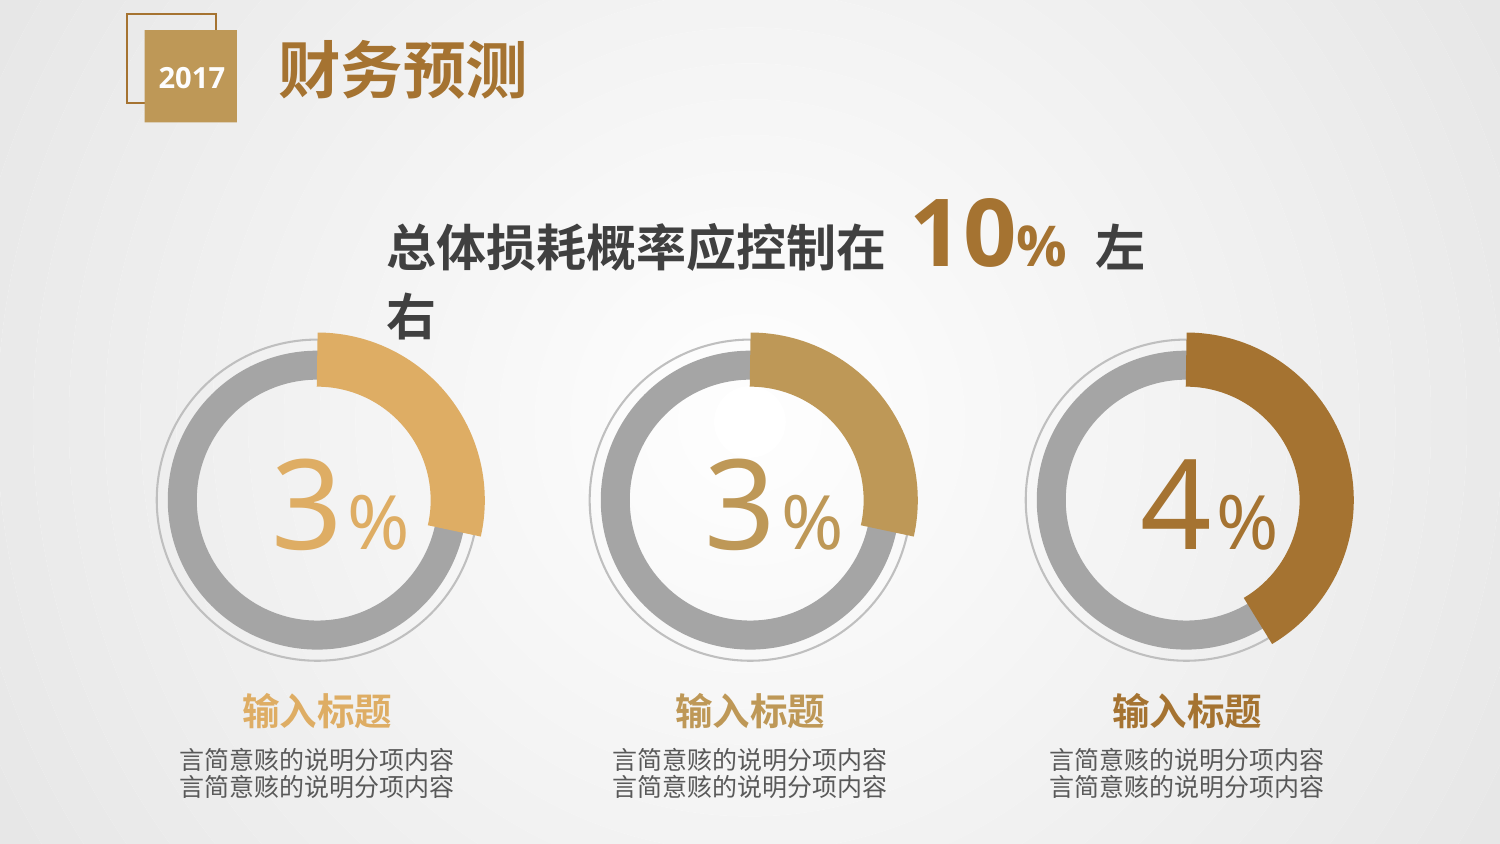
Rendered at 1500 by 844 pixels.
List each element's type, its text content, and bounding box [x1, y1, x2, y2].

text_box 言简意赅的说明分项内容言简意赅的说明分项内容 [176, 747, 459, 802]
text_box 财务预测 [263, 23, 544, 114]
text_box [156, 339, 478, 661]
text_box 输入标题 [635, 687, 865, 733]
text_box 输入标题 [202, 687, 432, 733]
text_box 言简意赅的说明分项内容言简意赅的说明分项内容 [609, 747, 892, 802]
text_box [127, 14, 244, 123]
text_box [589, 339, 911, 661]
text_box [1025, 339, 1347, 661]
text_box 输入标题 [1072, 687, 1302, 733]
text_box 总体损耗概率应控制在 10% 左右 [386, 173, 1166, 346]
text_box 言简意赅的说明分项内容言简意赅的说明分项内容 [1046, 747, 1328, 802]
